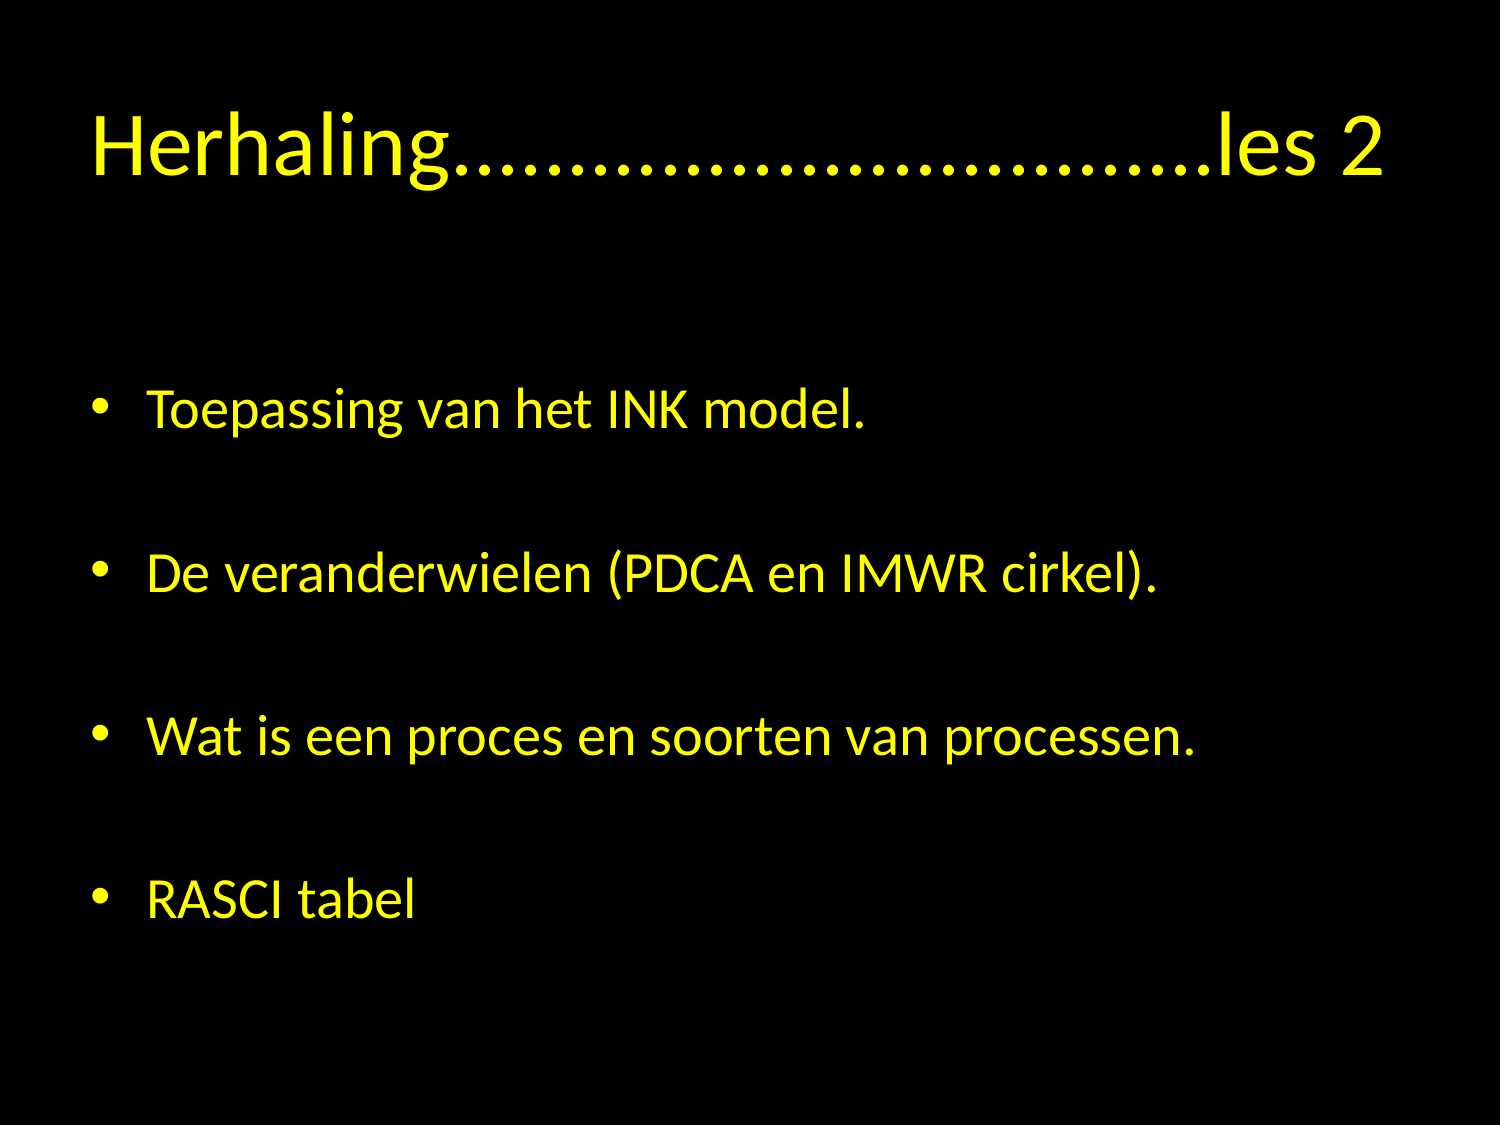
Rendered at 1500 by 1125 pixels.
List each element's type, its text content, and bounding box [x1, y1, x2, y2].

title Herhaling.................................les 2 [75, 45, 1425, 233]
list Toepassing van het INK model. De veranderwielen (PDCA en IMWR cirkel). Wat is een proces en soorten van processen. RASCI tabel [75, 363, 1425, 990]
